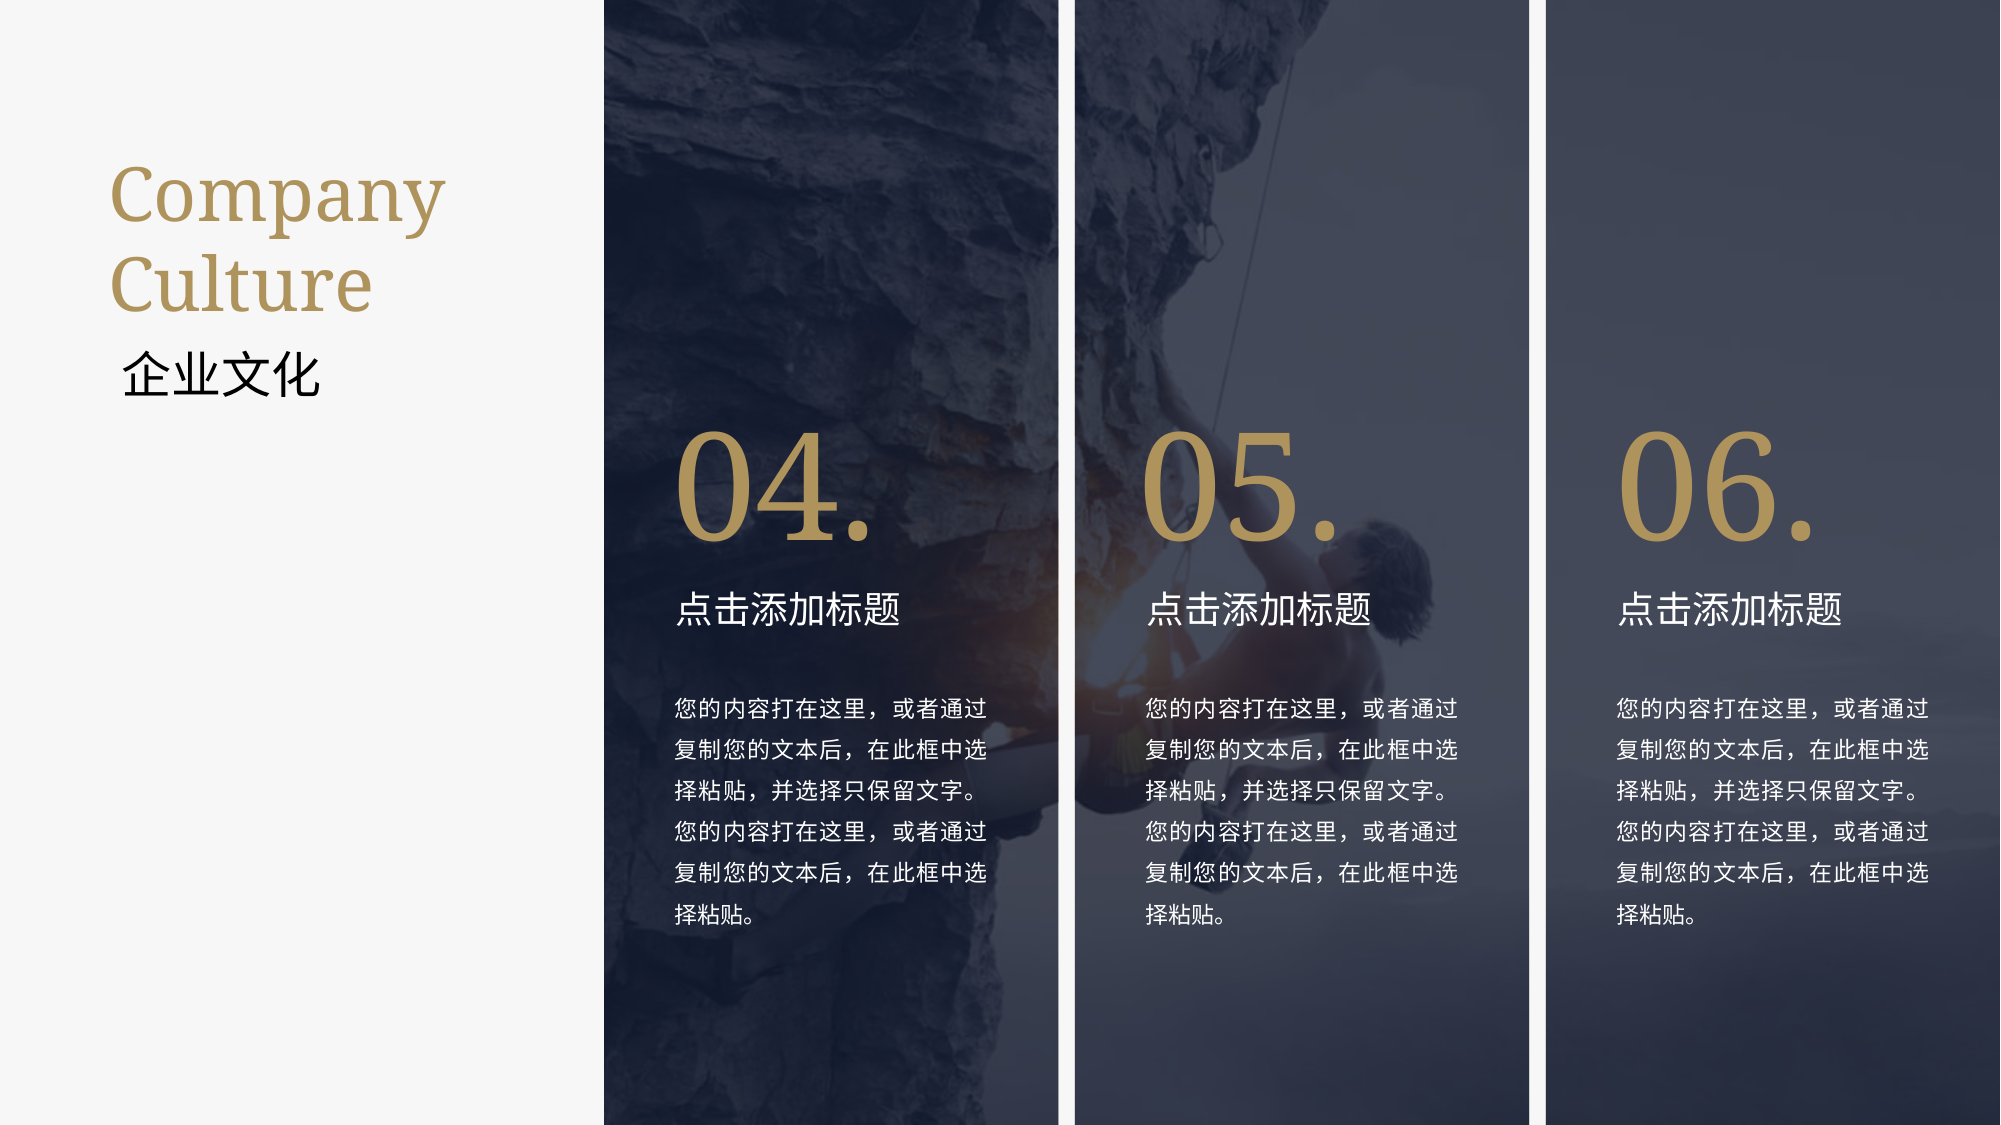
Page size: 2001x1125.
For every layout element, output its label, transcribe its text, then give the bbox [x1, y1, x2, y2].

text_box Company Culture [93, 139, 461, 334]
text_box [1074, 0, 1530, 1125]
text_box 企业文化 [106, 336, 337, 411]
text_box [603, 0, 1059, 1125]
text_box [1601, 382, 1945, 939]
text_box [1130, 382, 1474, 939]
text_box [1545, 0, 2000, 1125]
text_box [659, 382, 1003, 939]
